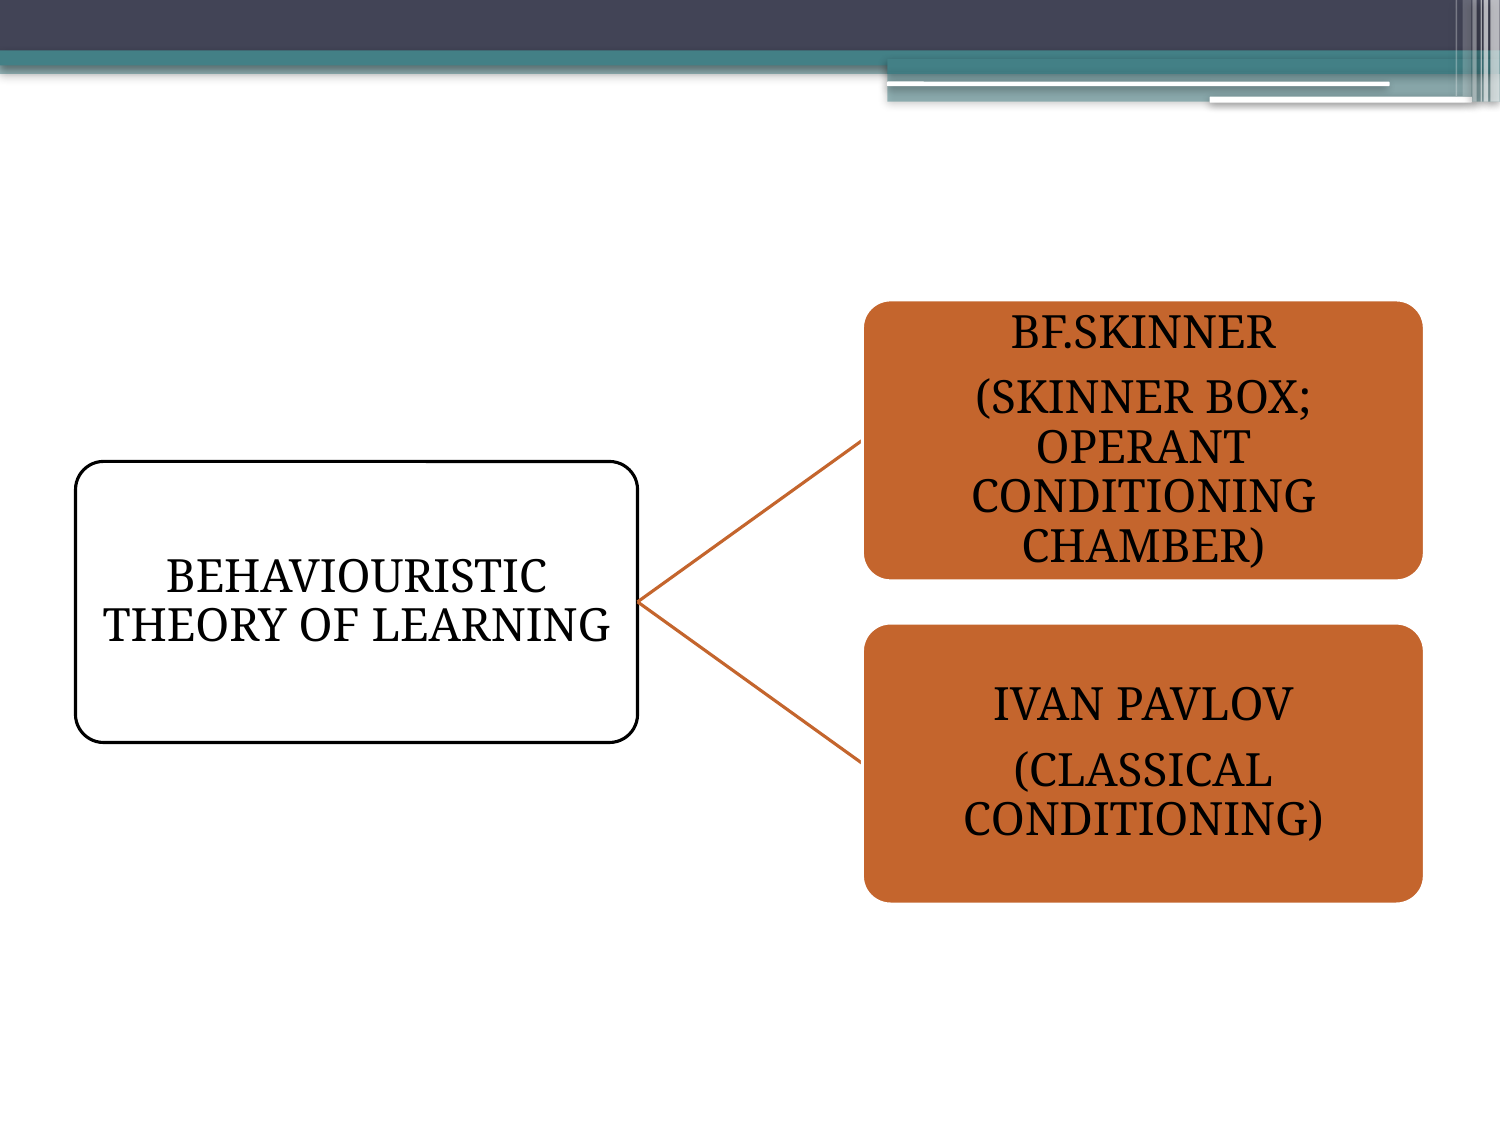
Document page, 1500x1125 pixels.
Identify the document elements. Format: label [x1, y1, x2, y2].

list [74, 125, 1426, 1079]
